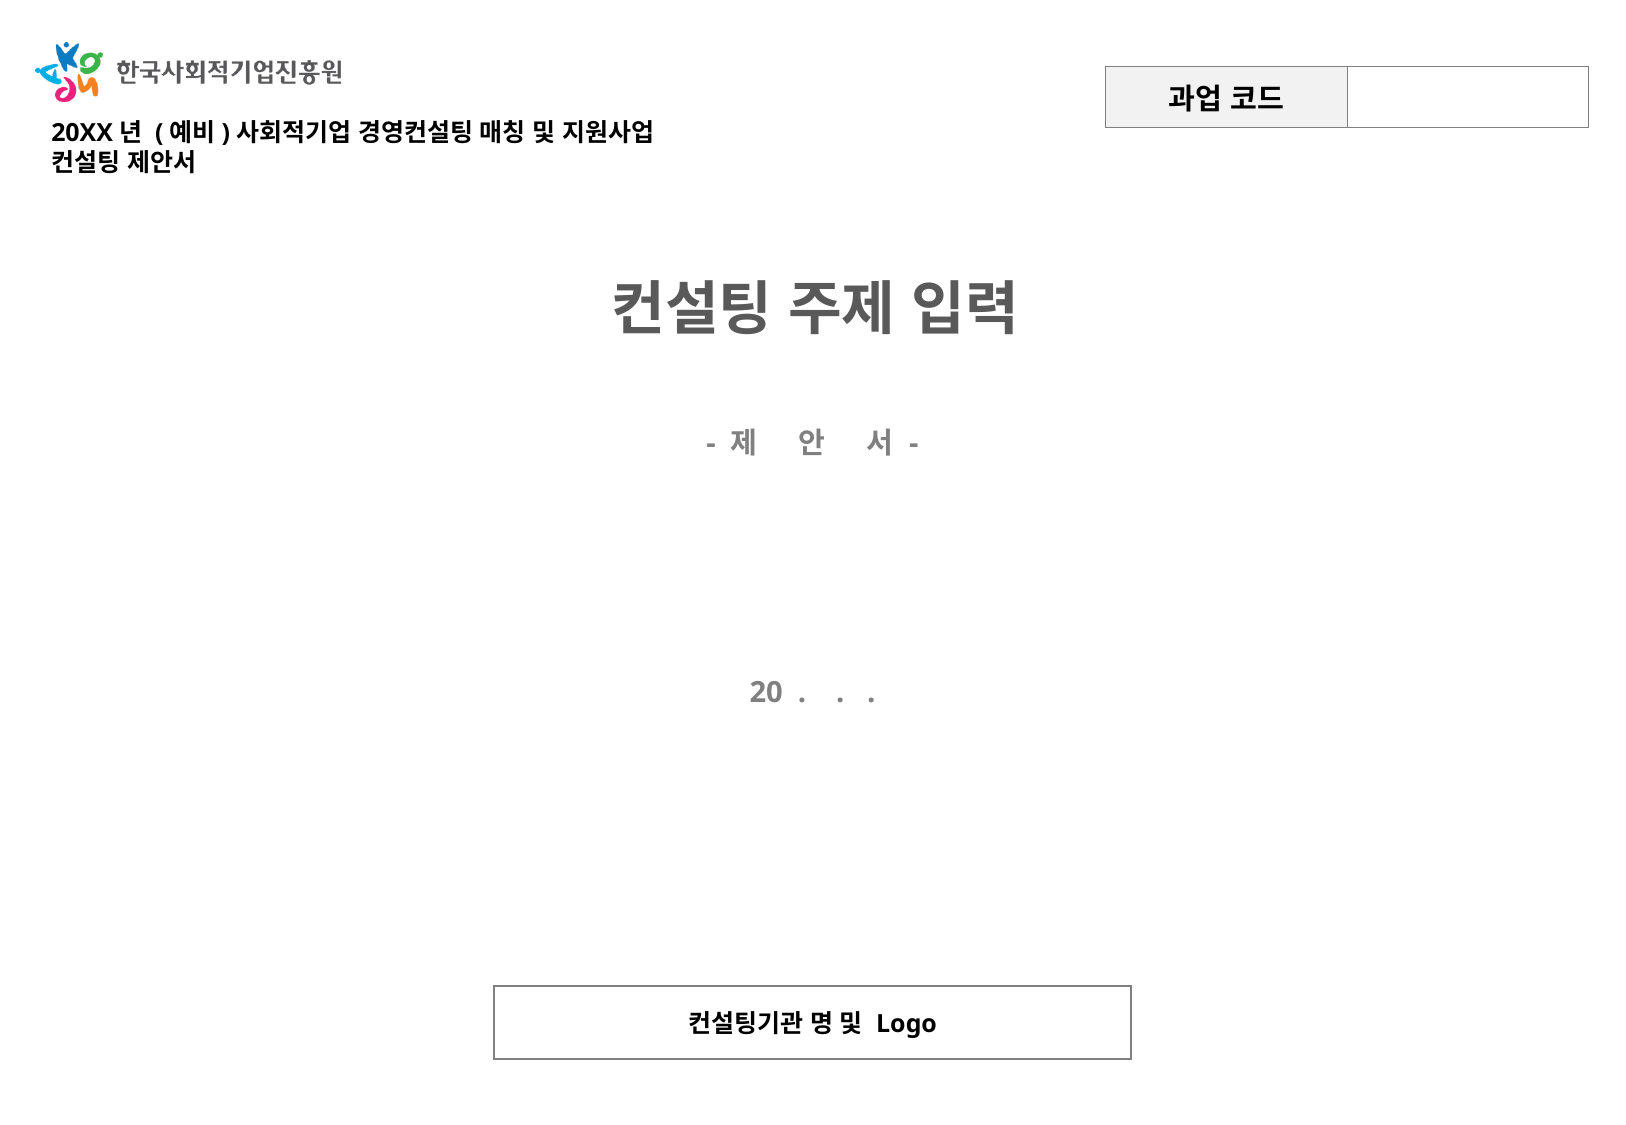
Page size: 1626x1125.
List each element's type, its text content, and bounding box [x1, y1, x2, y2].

table_header [1348, 67, 1588, 127]
text_box 20 . . . [546, 665, 1079, 716]
text_box 20XX년 (예비)사회적기업 경영컨설팅 매칭 및 지원사업 컨설팅 제안서 [36, 109, 695, 184]
text_box 컨설팅기관 명 및 Logo [493, 985, 1132, 1060]
picture [47, 69, 54, 75]
table_header 과업 코드 [1106, 67, 1347, 127]
text_box - 제 안 서 - [546, 417, 1079, 468]
picture [35, 42, 341, 102]
text_box 컨설팅 주제 입력 [35, 264, 1595, 349]
